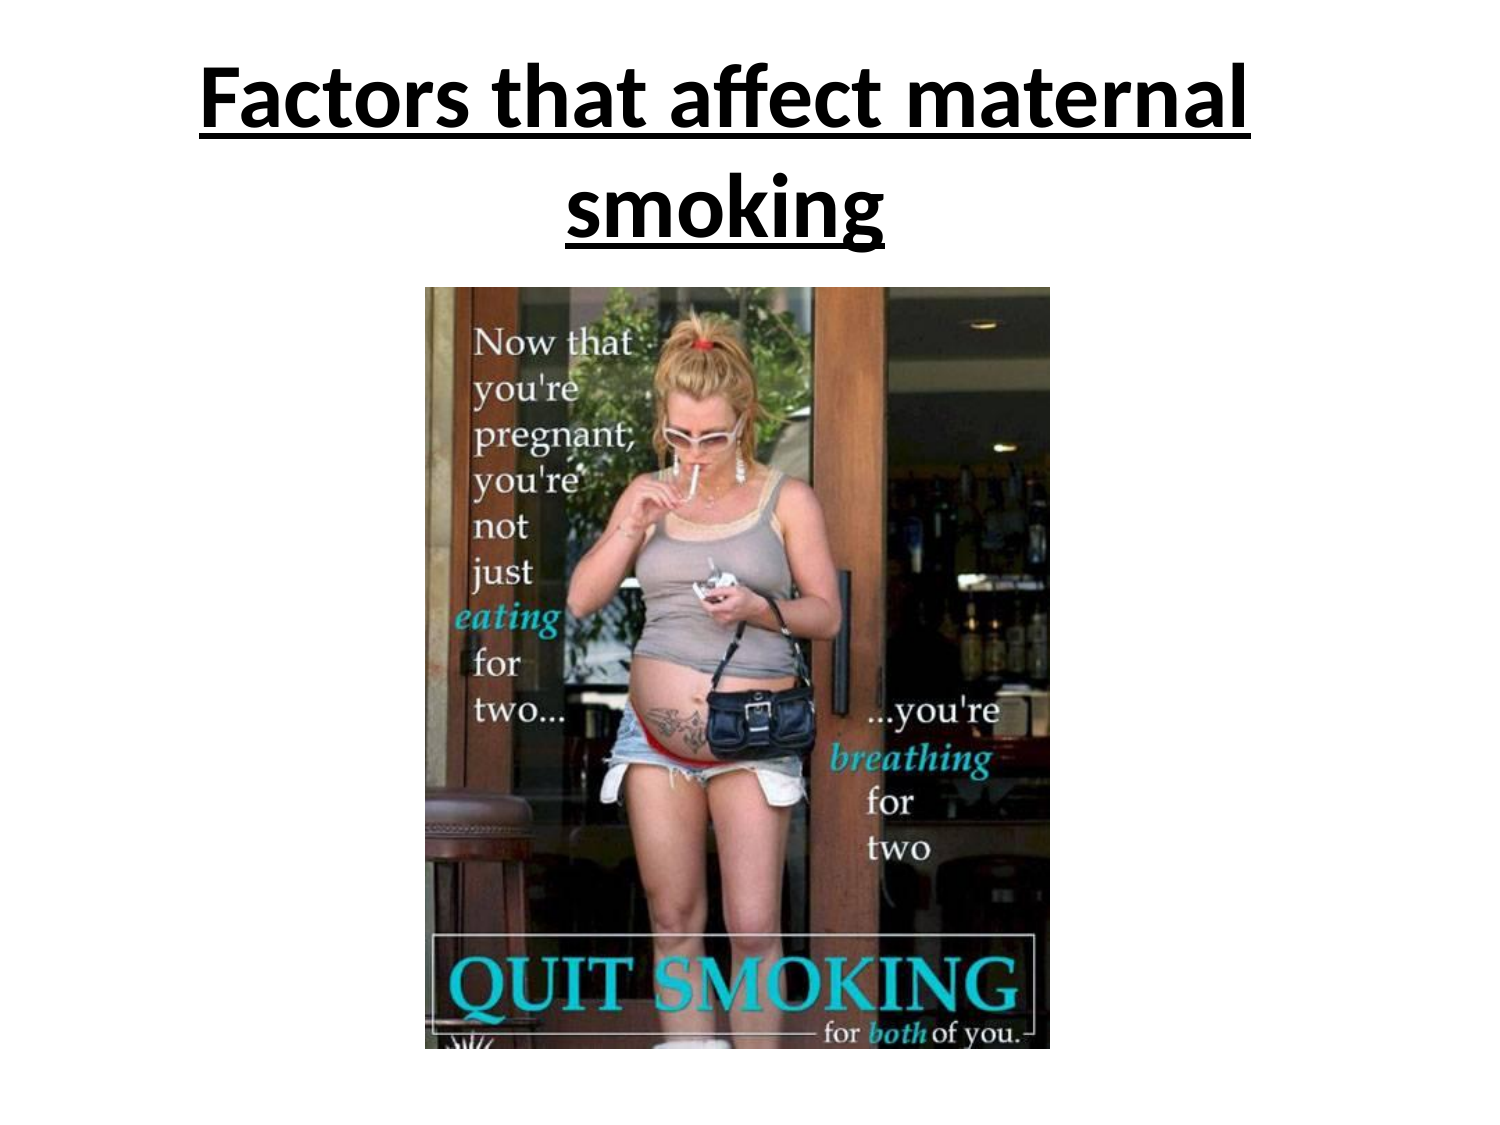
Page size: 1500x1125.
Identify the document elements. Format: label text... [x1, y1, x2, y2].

picture [424, 287, 1051, 1049]
title Factors that affect maternal smoking [87, 24, 1363, 267]
